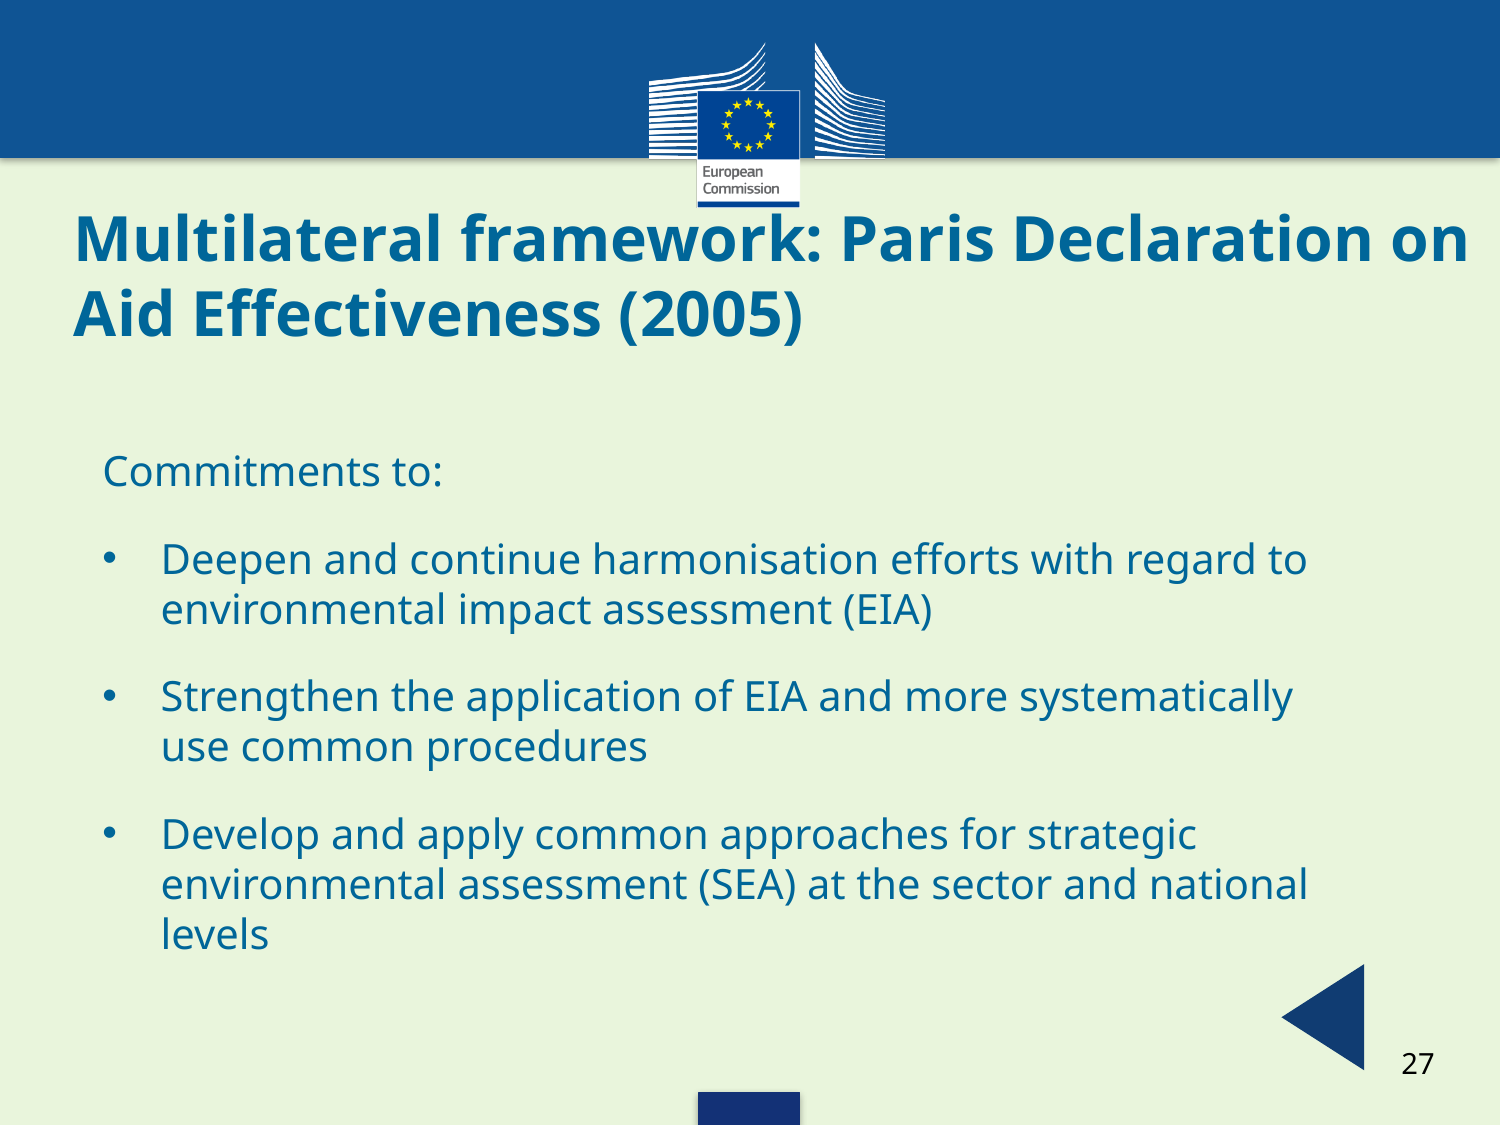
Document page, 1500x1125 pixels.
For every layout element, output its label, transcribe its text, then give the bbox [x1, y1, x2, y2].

text_box [1281, 964, 1365, 1071]
text_box Commitments to: Deepen and continue harmonisation efforts with regard to environmental impact assessment (EIA) Strengthen the application of EIA and more systematically use common procedures Develop and apply common approaches for strategic environmental assessment (SEA) at the sector and national levels [87, 437, 1363, 965]
picture [649, 42, 885, 208]
title Multilateral framework: Paris Declaration on Aid Effectiveness (2005) [0, 210, 1500, 338]
slide_number 27 [1374, 1037, 1451, 1116]
